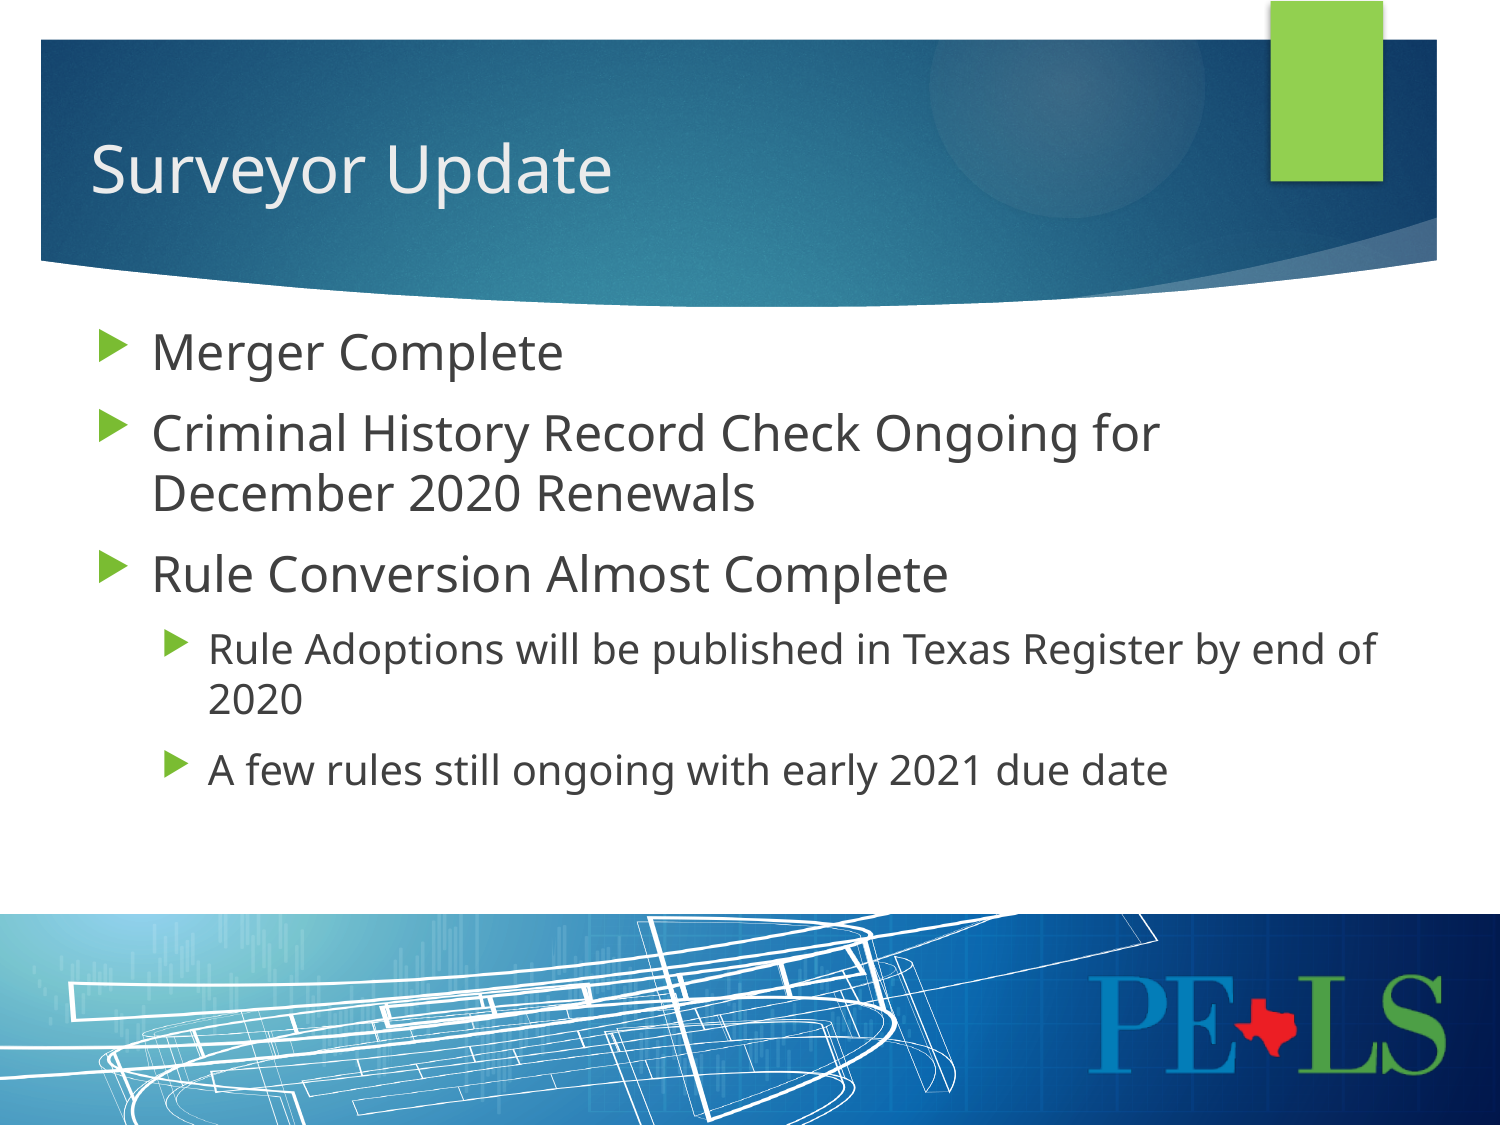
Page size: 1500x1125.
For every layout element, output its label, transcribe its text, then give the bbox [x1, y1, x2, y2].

title Surveyor Update [75, 73, 1425, 261]
picture [0, 914, 1500, 1125]
list Merger Complete Criminal History Record Check Ongoing for December 2020 Renewals Rule Conversion Almost Complete Rule Adoptions will be published in Texas Register by end of 2020 A few rules still ongoing with early 2021 due date [80, 312, 1431, 913]
